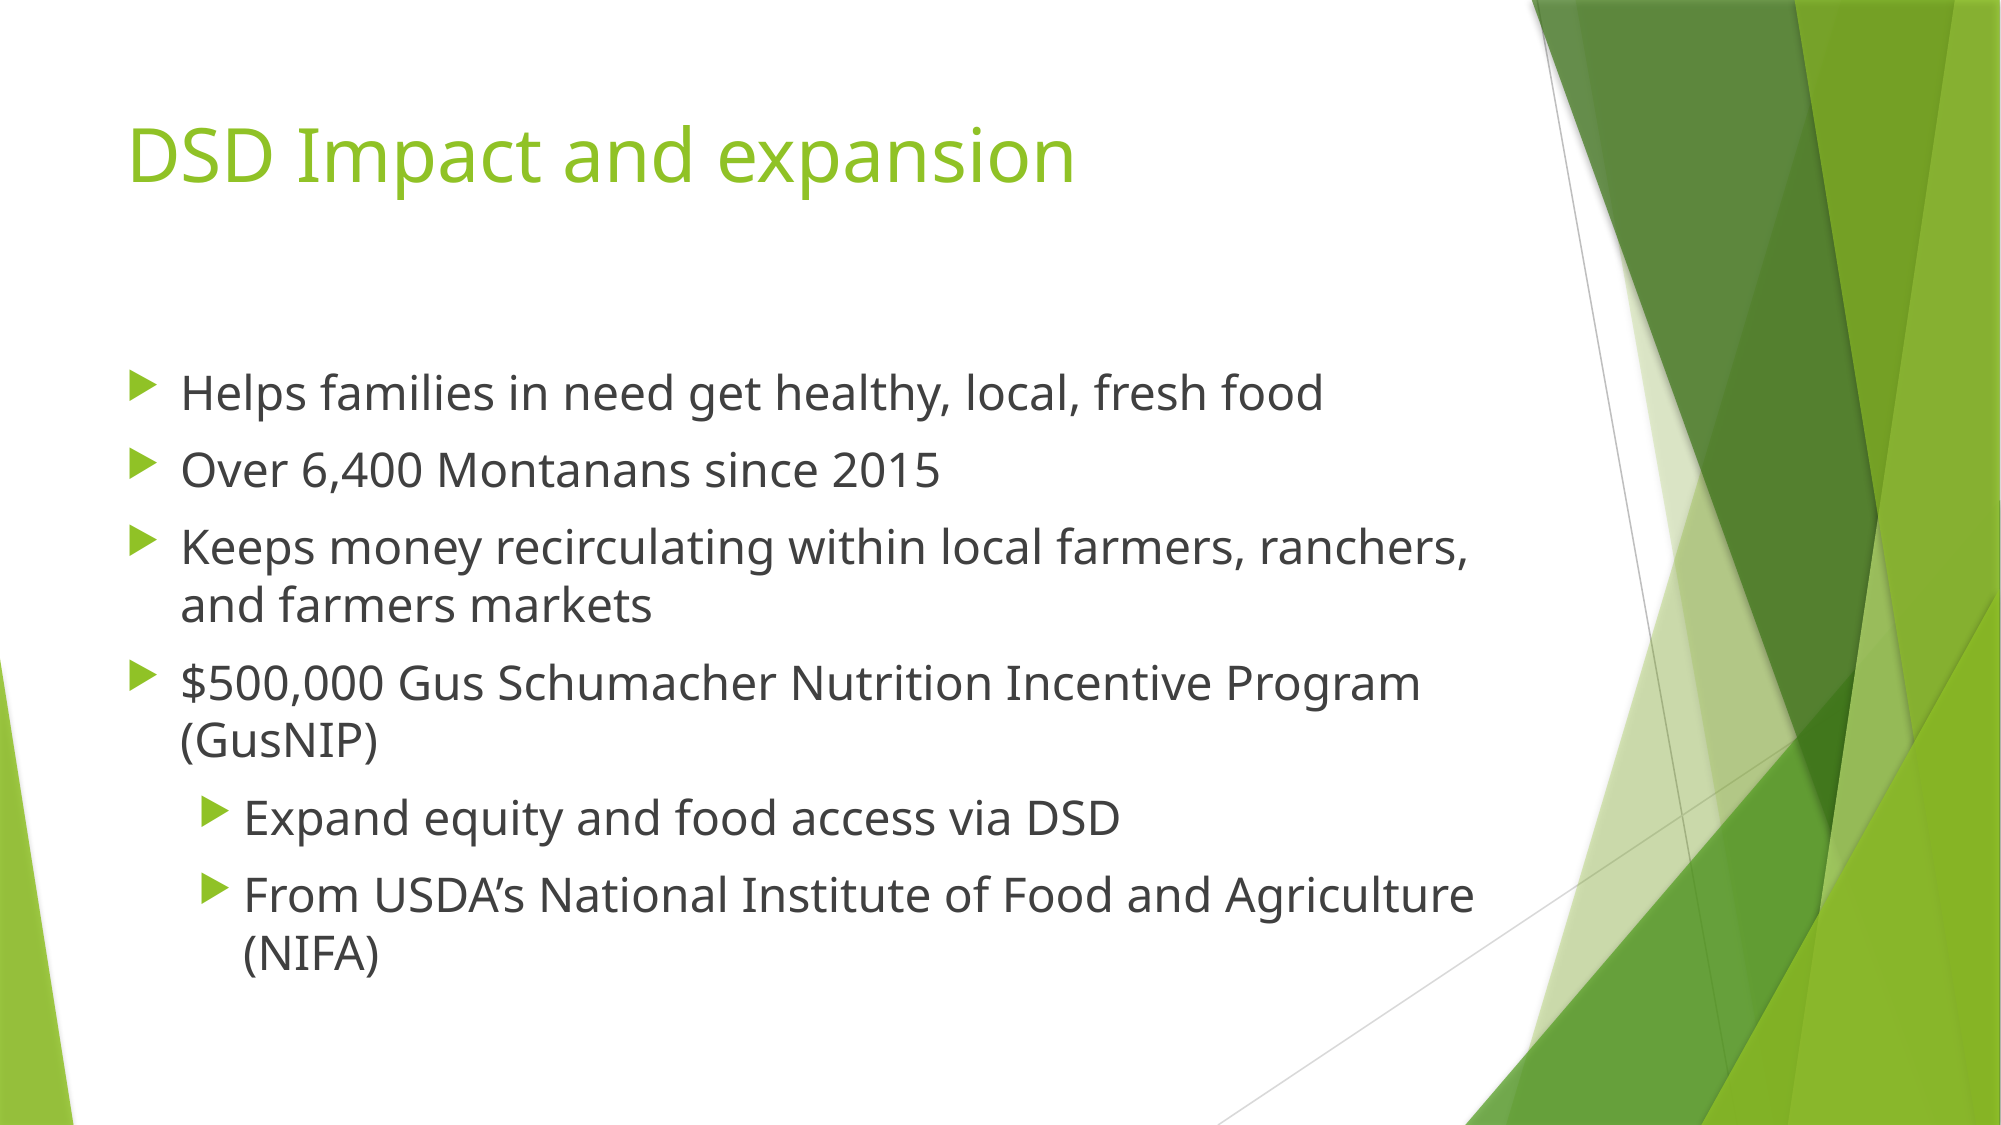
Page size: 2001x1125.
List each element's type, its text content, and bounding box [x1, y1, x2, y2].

title DSD Impact and expansion [111, 99, 1522, 317]
list Helps families in need get healthy, local, fresh food Over 6,400 Montanans since 2015 Keeps money recirculating within local farmers, ranchers, and farmers markets $500,000 Gus Schumacher Nutrition Incentive Program (GusNIP) Expand equity and food access via DSD From USDA’s National Institute of Food and Agriculture (NIFA) [111, 354, 1522, 992]
